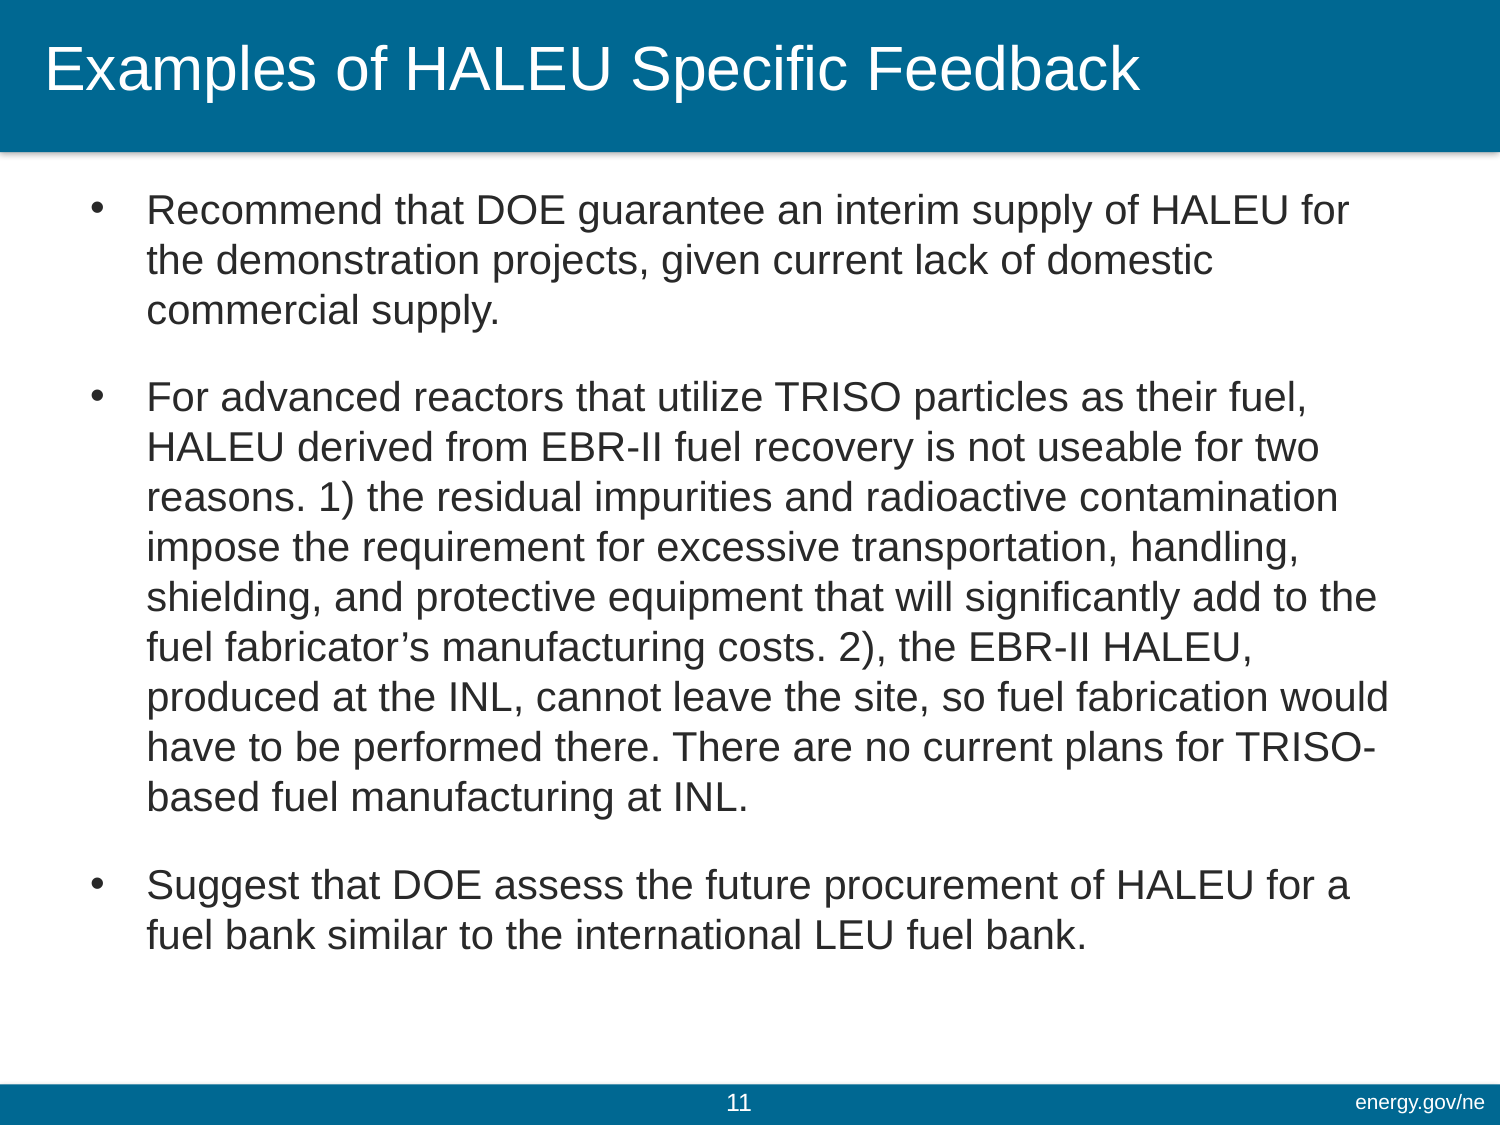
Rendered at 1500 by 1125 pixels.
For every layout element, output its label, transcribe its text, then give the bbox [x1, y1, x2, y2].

title Examples of HALEU Specific Feedback [28, 0, 1226, 149]
list Recommend that DOE guarantee an interim supply of HALEU for the demonstration projects, given current lack of domestic commercial supply. For advanced reactors that utilize TRISO particles as their fuel, HALEU derived from EBR-II fuel recovery is not useable for two reasons. 1) the residual impurities and radioactive contamination impose the requirement for excessive transportation, handling, shielding, and protective equipment that will significantly add to the fuel fabricator’s manufacturing costs. 2), the EBR-II HALEU, produced at the INL, cannot leave the site, so fuel fabrication would have to be performed there. There are no current plans for TRISO-based fuel manufacturing at INL. Suggest that DOE assess the future procurement of HALEU for a fuel bank similar to the international LEU fuel bank. [74, 174, 1426, 1062]
